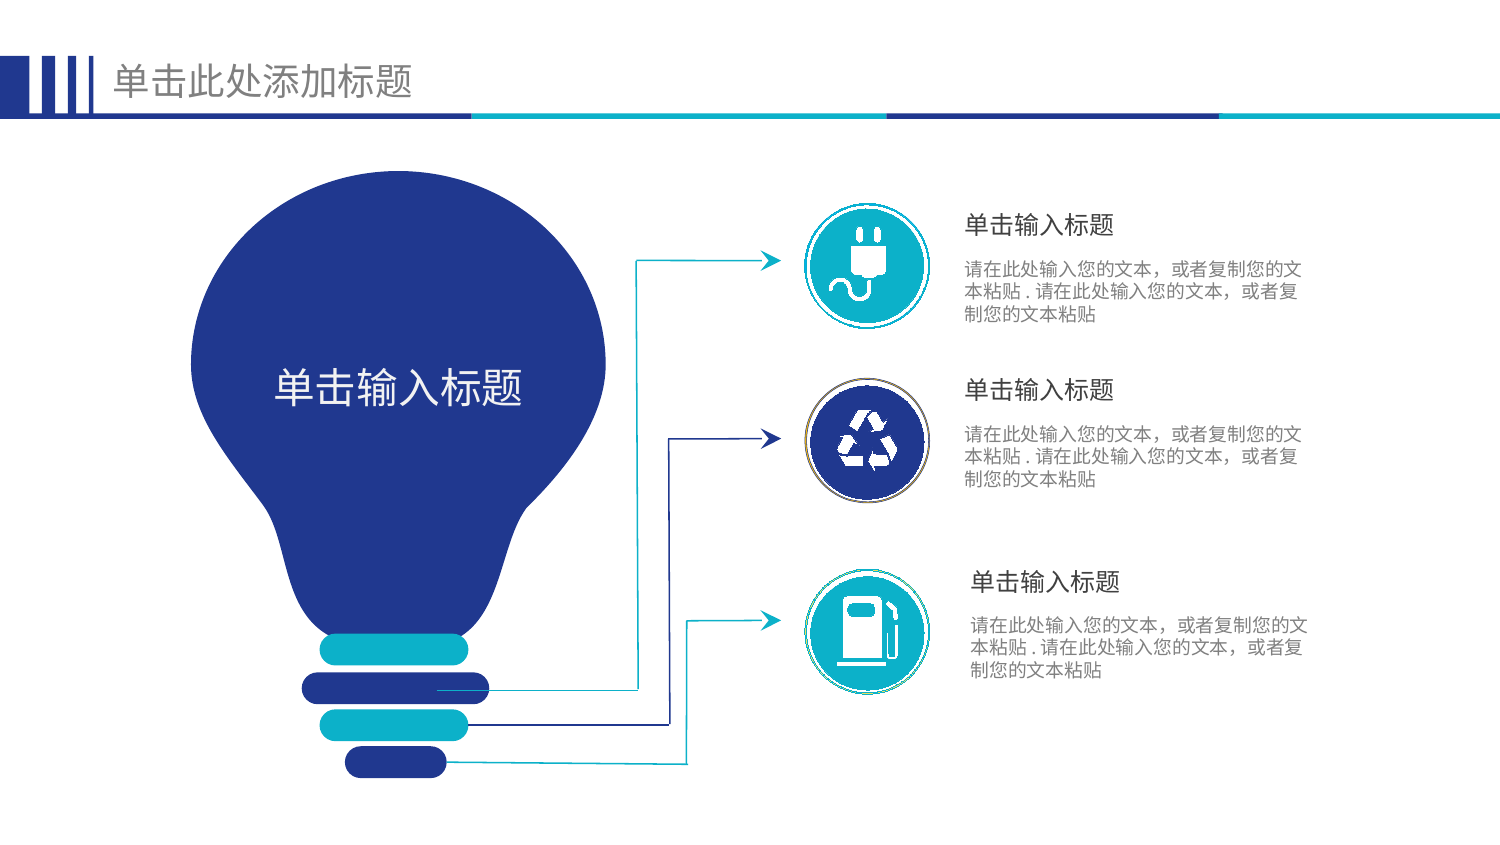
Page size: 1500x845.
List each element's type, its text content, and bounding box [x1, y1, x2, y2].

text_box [436, 260, 782, 691]
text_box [446, 697, 782, 765]
text_box [342, 744, 446, 781]
text_box 单击输入标题 请在此处输入您的文本，或者复制您的文本粘贴.请在此处输入您的文本，或者复制您的文本粘贴 [953, 388, 1320, 553]
text_box [299, 670, 441, 707]
text_box 单击输入标题 请在此处输入您的文本，或者复制您的文本粘贴.请在此处输入您的文本，或者复制您的文本粘贴 [953, 198, 1320, 388]
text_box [799, 198, 935, 334]
text_box 单击输入标题 [188, 168, 575, 635]
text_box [800, 372, 935, 509]
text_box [800, 563, 935, 700]
text_box [317, 707, 441, 744]
text_box [317, 631, 431, 668]
text_box 单击输入标题 请在此处输入您的文本，或者复制您的文本粘贴.请在此处输入您的文本，或者复制您的文本粘贴 [959, 554, 1326, 745]
